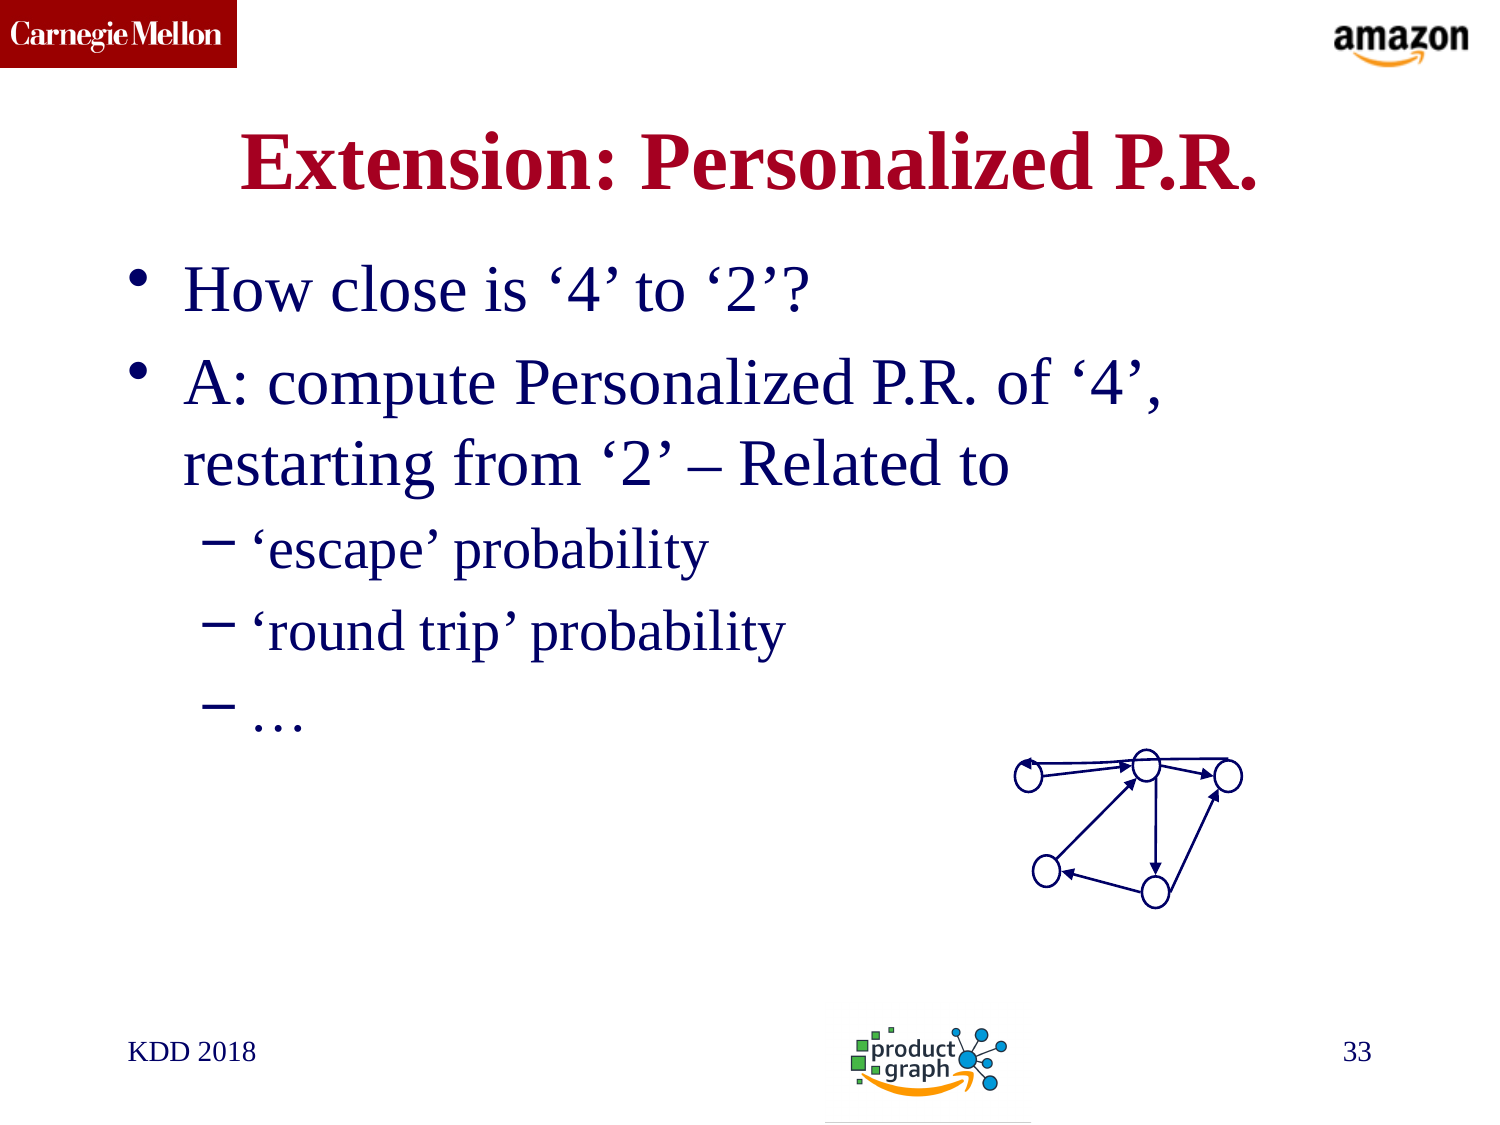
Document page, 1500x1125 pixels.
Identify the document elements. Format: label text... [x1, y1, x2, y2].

picture [1322, 4, 1484, 88]
picture [0, 0, 237, 68]
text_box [1008, 719, 1254, 944]
slide_number 33 [1074, 1024, 1388, 1101]
list How close is ‘4’ to ‘2’? A: compute Personalized P.R. of ‘4’, restarting from ‘2’ – Related to ‘escape’ probability ‘round trip’ probability … [112, 237, 1388, 1001]
title Extension: Personalized P.R. [112, 99, 1388, 213]
slide_number KDD 2018 [112, 1024, 426, 1101]
